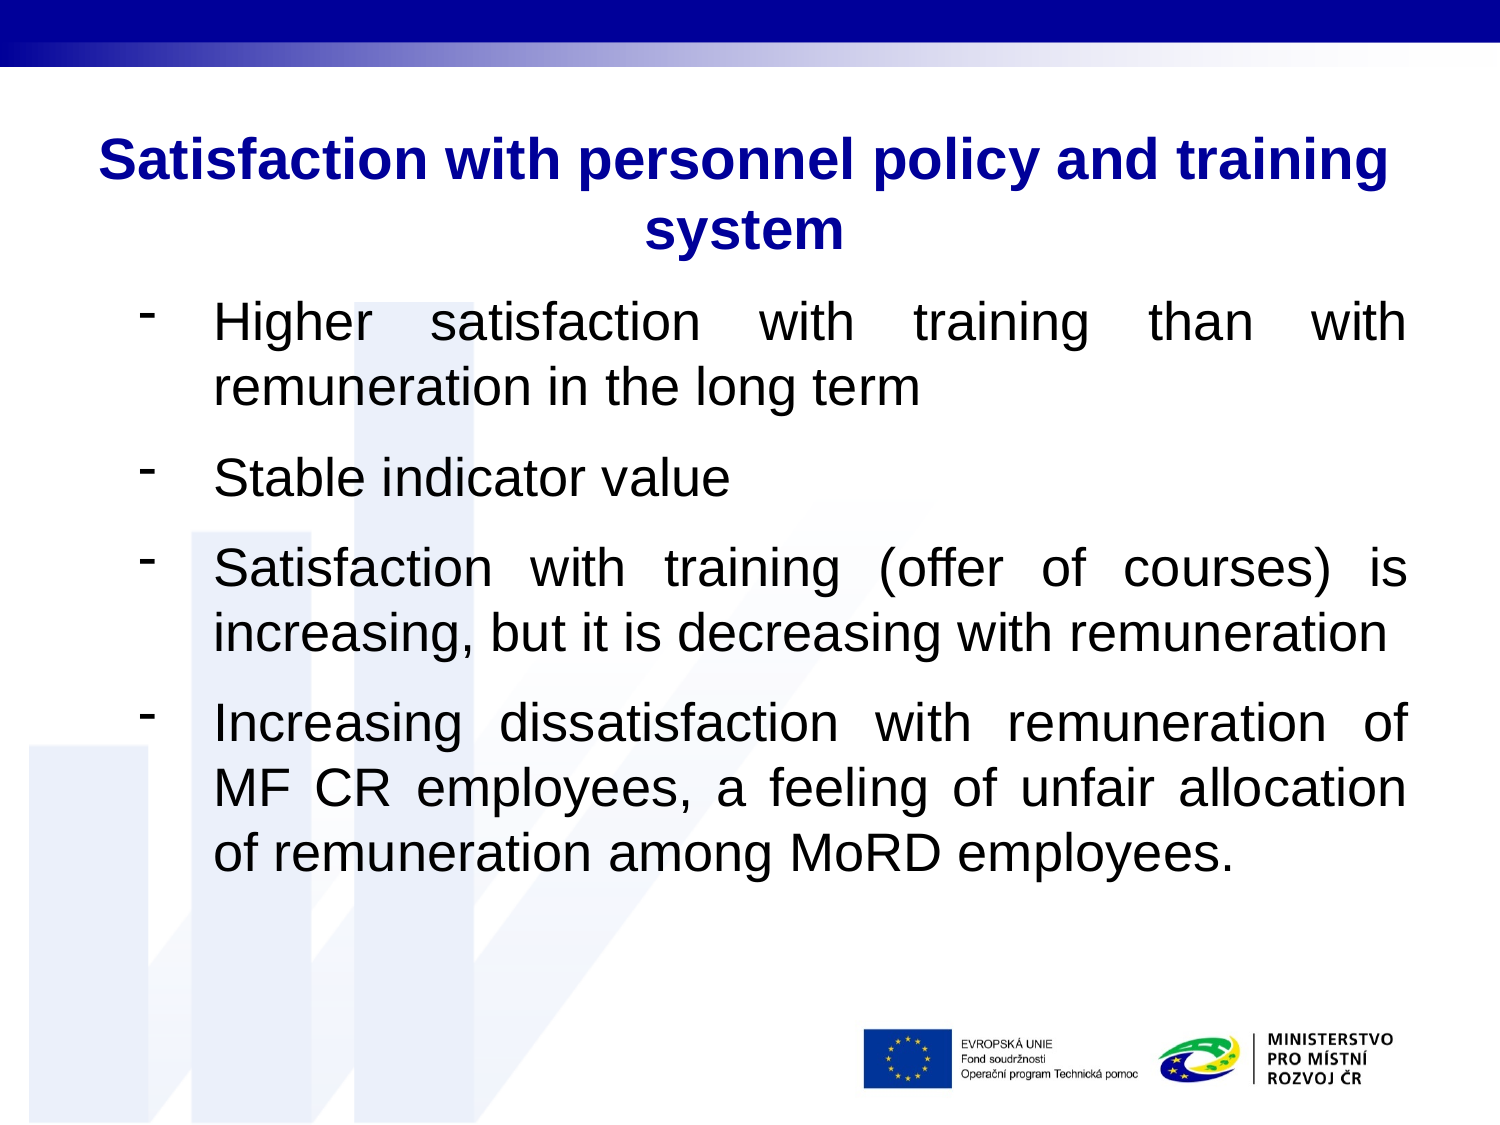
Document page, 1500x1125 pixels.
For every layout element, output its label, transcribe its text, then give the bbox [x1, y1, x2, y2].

picture [29, 302, 1412, 1125]
list Higher satisfaction with training than with remuneration in the long term Stable indicator value Satisfaction with training (offer of courses) is increasing, but it is decreasing with remuneration Increasing dissatisfaction with remuneration of MF CR employees, a feeling of unfair allocation of remuneration among MoRD employees. [64, 278, 1425, 1012]
title Satisfaction with personnel policy and training system [64, 113, 1425, 197]
